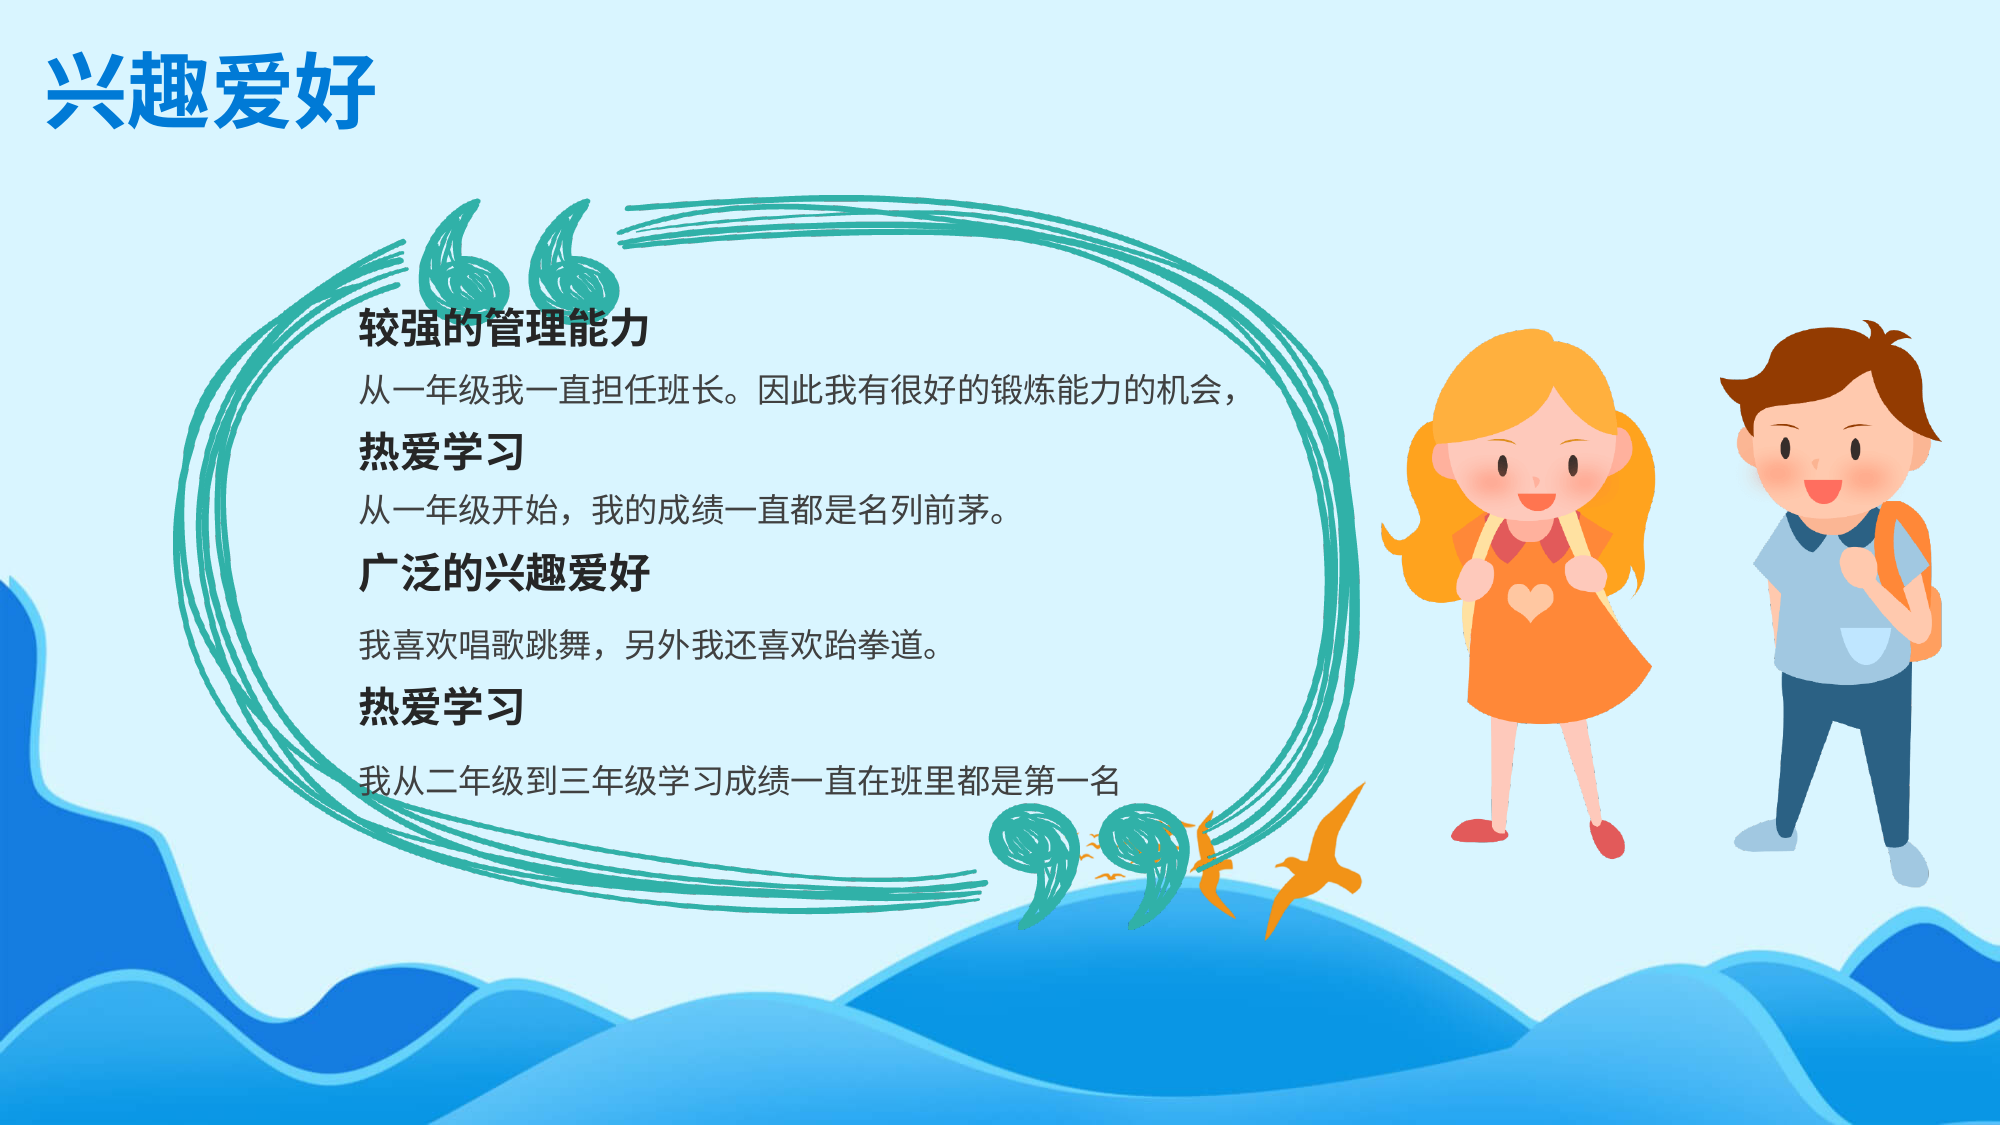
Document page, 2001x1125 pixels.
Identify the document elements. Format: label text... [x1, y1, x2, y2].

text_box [344, 538, 1056, 666]
text_box 兴趣爱好 [30, 32, 568, 147]
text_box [344, 418, 1084, 531]
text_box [344, 673, 1237, 802]
picture [0, 0, 2000, 1125]
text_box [344, 294, 1314, 410]
